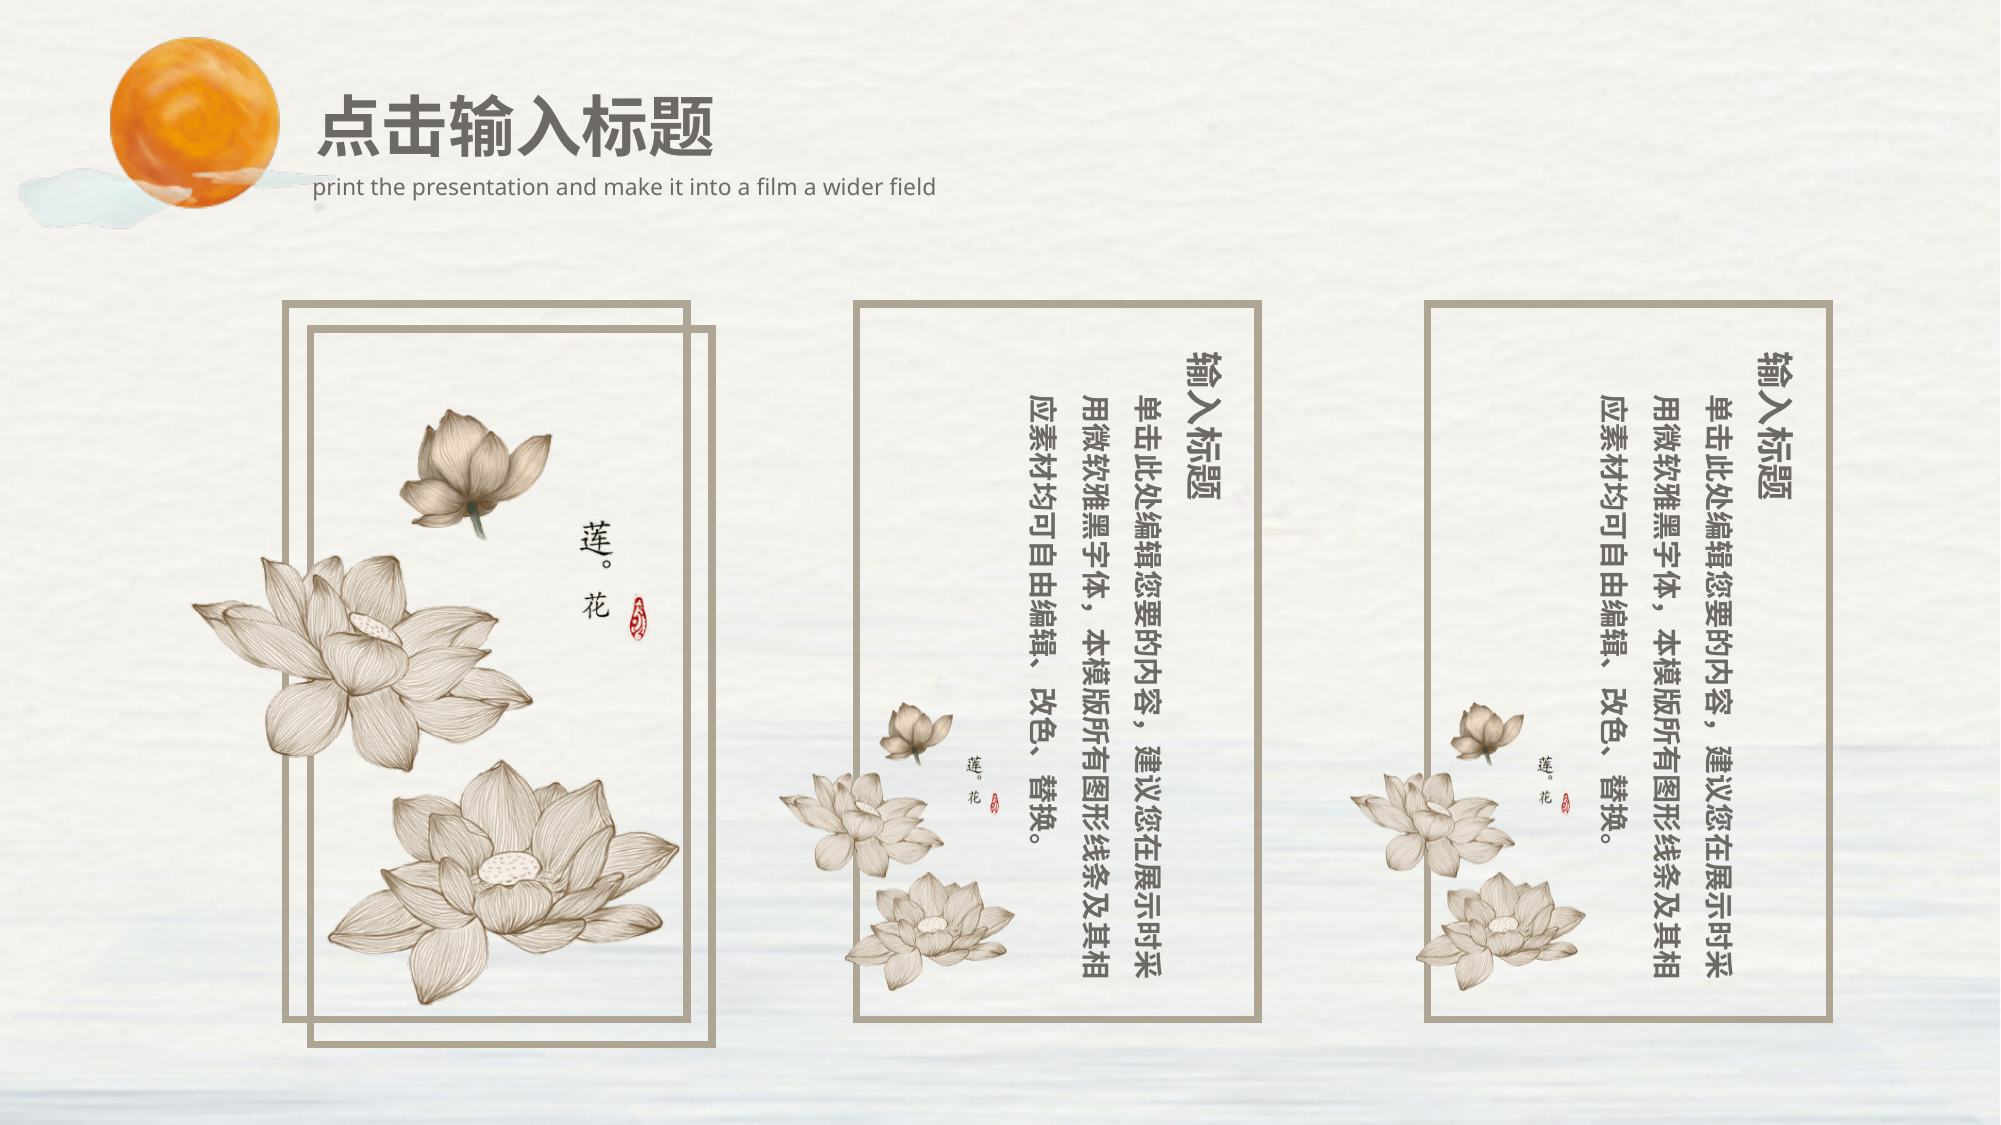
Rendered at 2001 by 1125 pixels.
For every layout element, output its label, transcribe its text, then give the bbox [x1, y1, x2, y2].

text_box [285, 304, 713, 1045]
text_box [1573, 336, 1807, 1016]
text_box [855, 303, 1259, 1021]
picture [0, 0, 2001, 1125]
text_box [1426, 303, 1830, 1021]
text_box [1002, 336, 1236, 1016]
text_box 点击输入标题 [384, 76, 731, 165]
text_box print the presentation and make it into a film a wider field [384, 165, 1025, 208]
